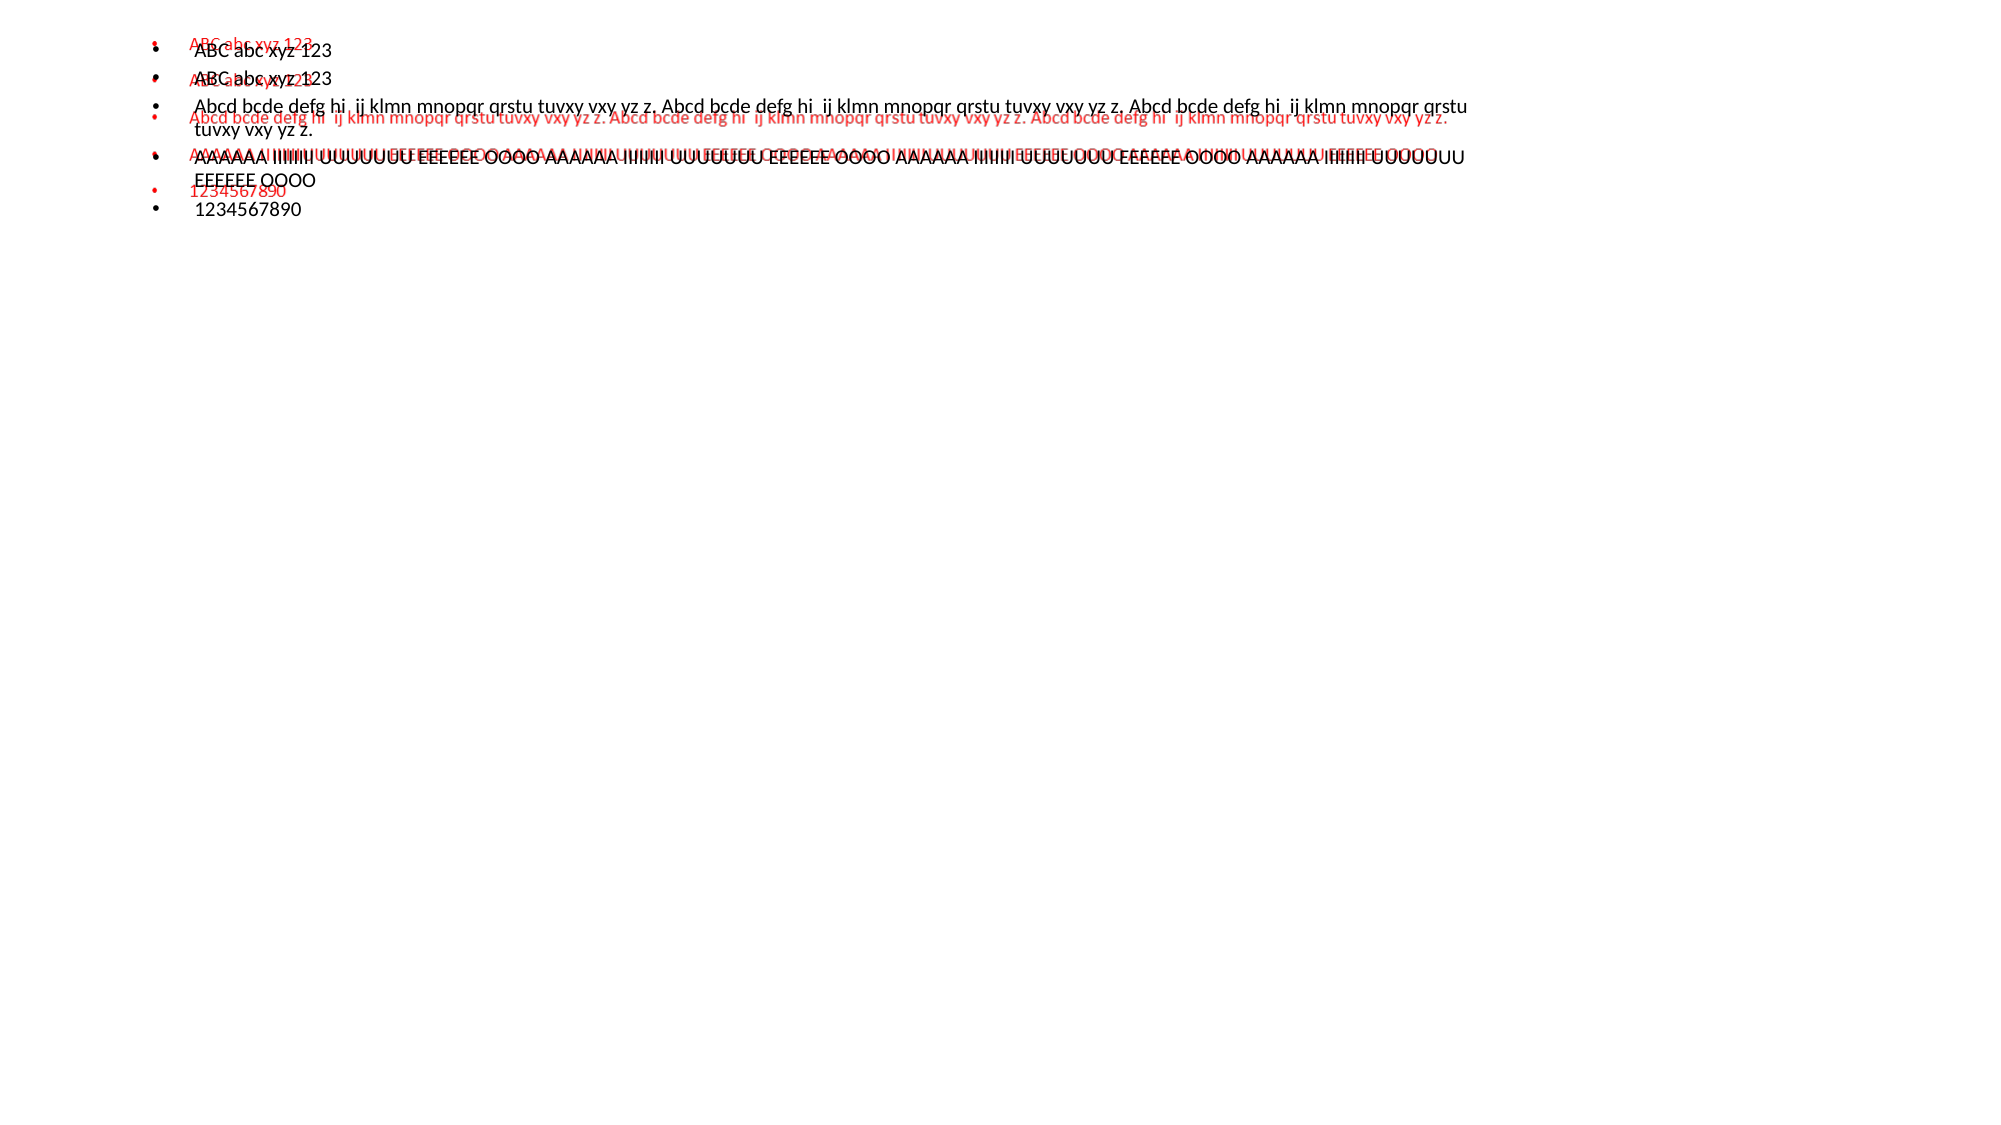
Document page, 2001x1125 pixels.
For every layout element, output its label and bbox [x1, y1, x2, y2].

picture [136, 26, 1514, 232]
